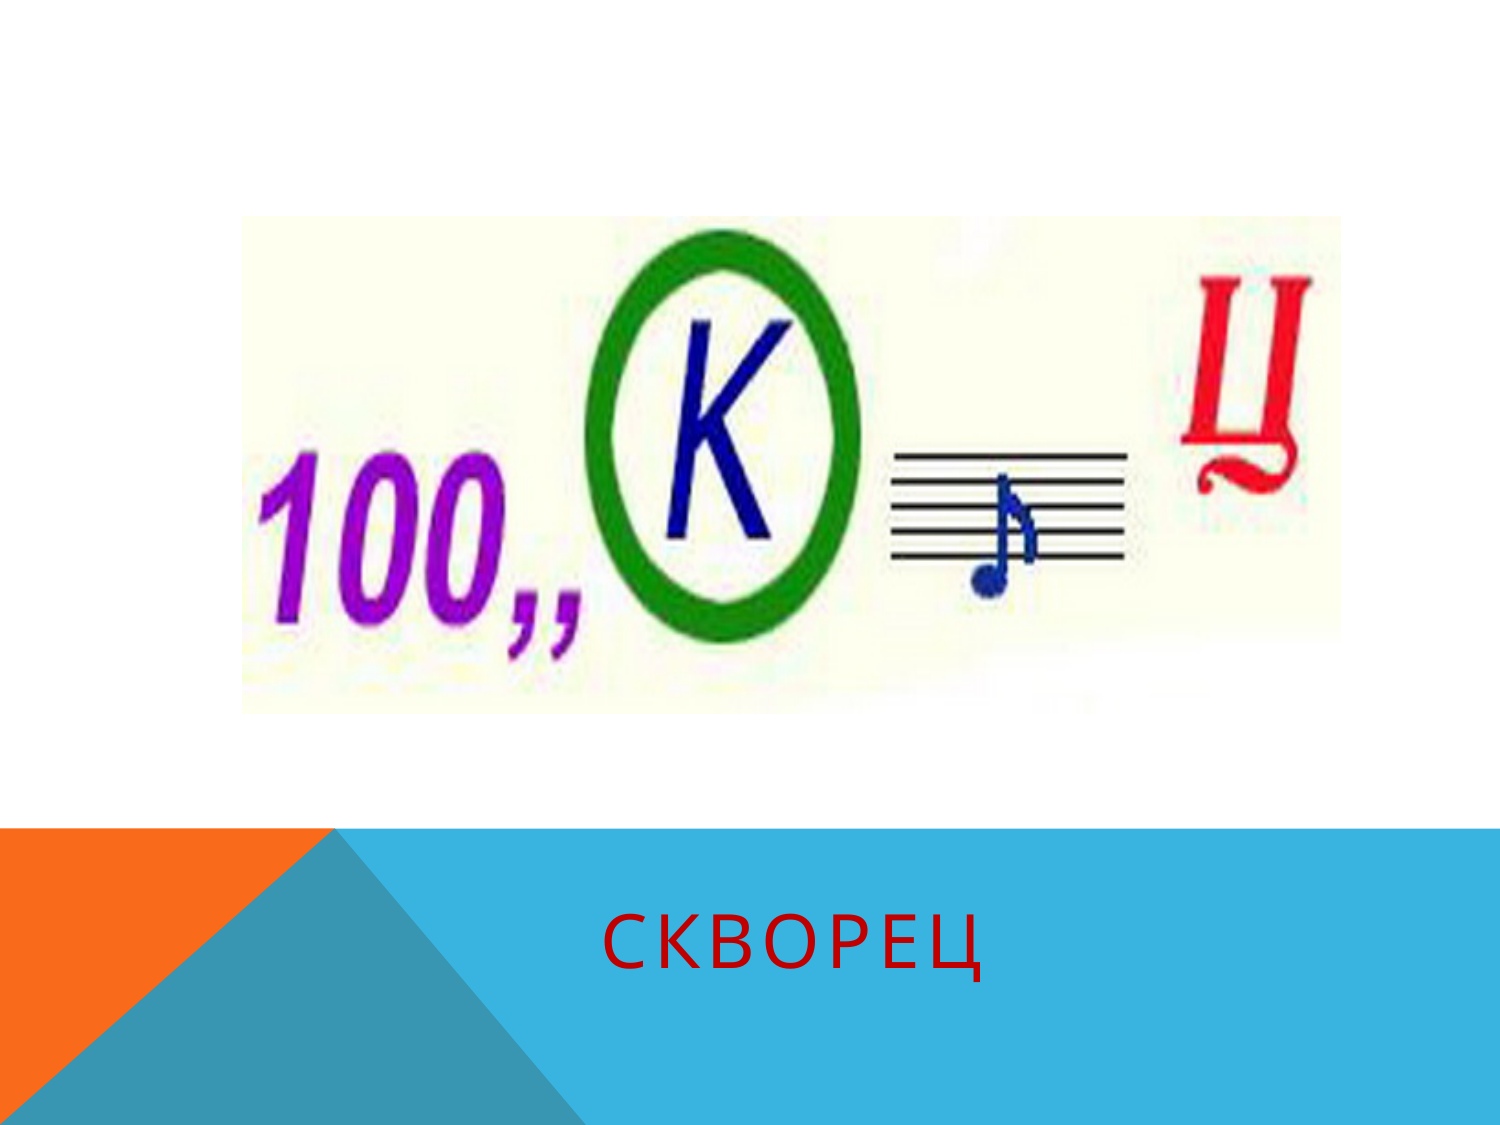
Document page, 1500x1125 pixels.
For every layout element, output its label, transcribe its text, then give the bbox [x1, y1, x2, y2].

title скворец [174, 893, 1409, 984]
picture [241, 216, 1341, 714]
